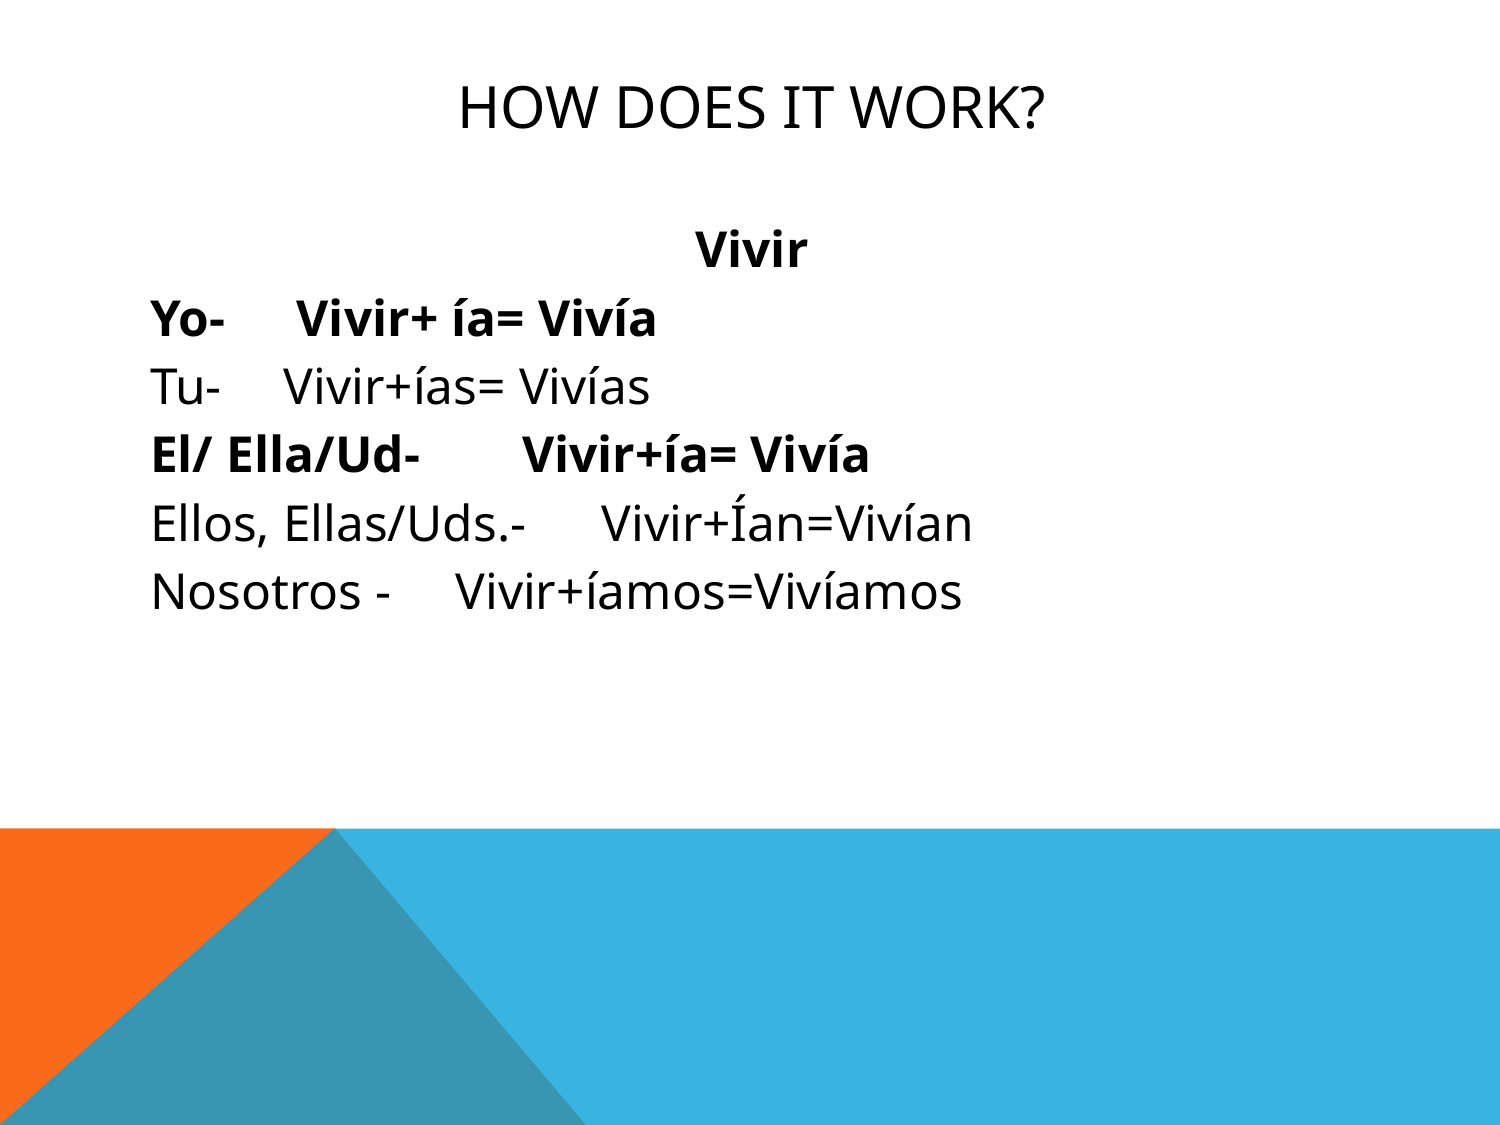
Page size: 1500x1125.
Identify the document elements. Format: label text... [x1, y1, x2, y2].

title How Does it work? [135, 60, 1369, 150]
list Vivir Yo- Vivir+ ía= Vivía Tu- Vivir+ías= Vivías El/ Ella/Ud- Vivir+ía= Vivía Ellos, Ellas/Uds.- Vivir+Ían=Vivían Nosotros - Vivir+íamos=Vivíamos [135, 180, 1369, 768]
